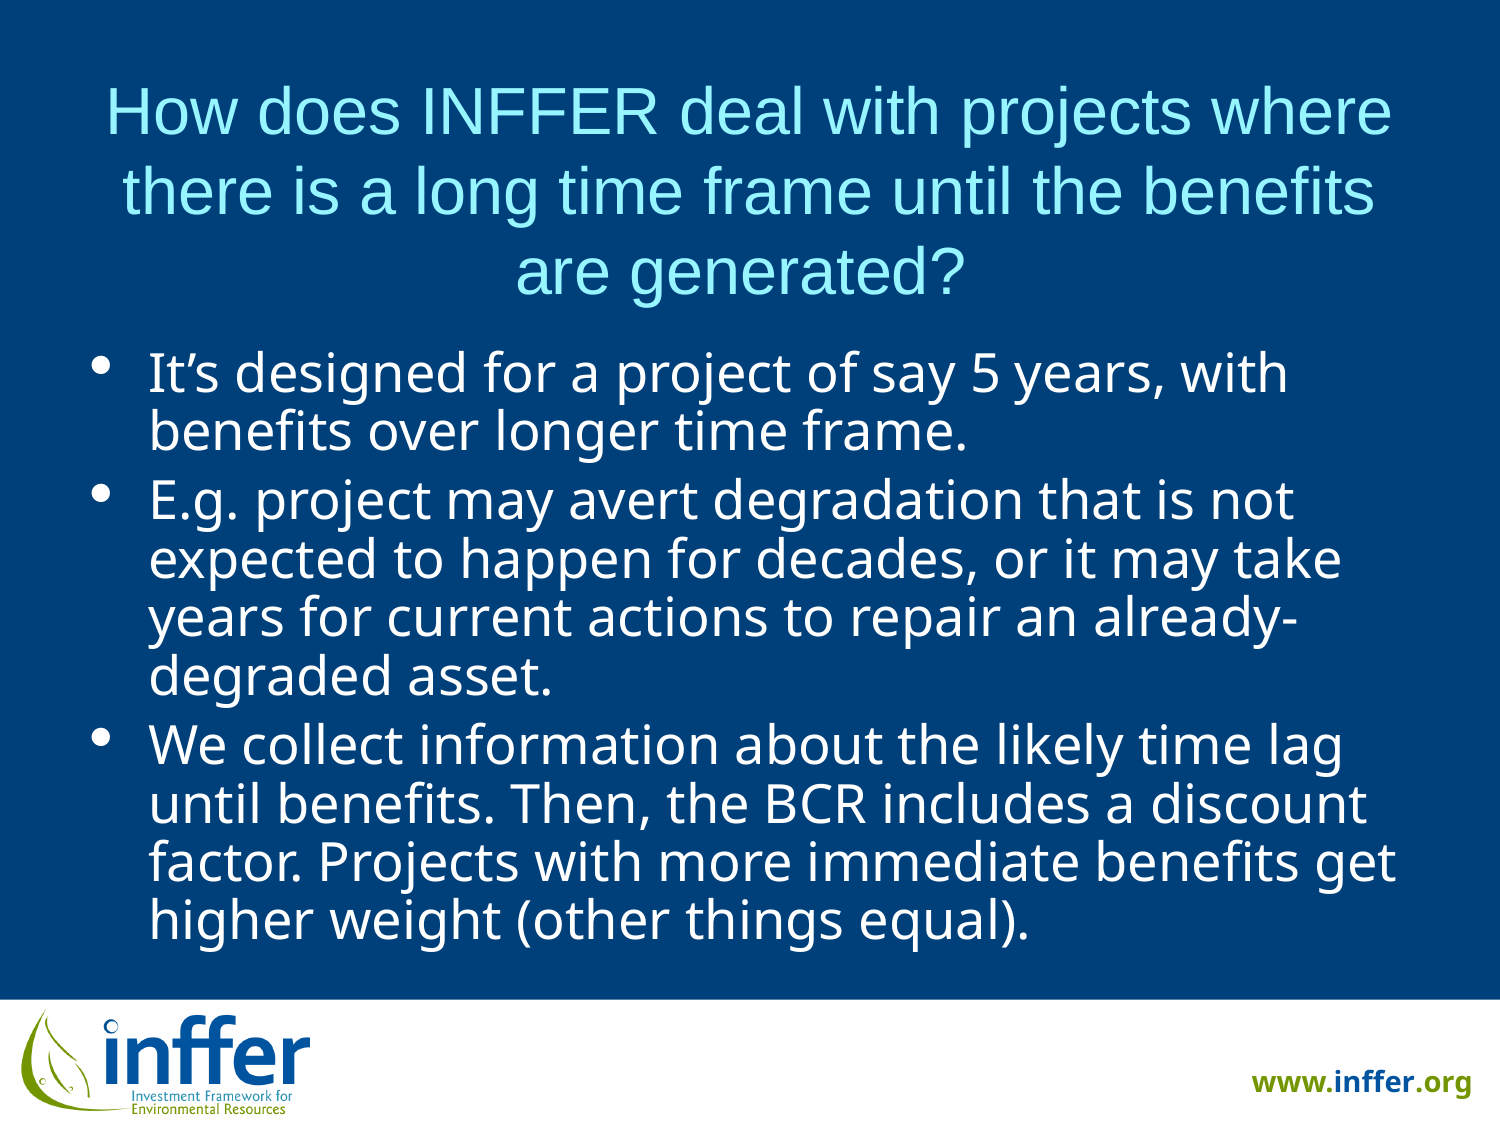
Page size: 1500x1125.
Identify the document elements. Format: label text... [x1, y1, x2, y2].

picture [17, 1006, 313, 1118]
list It’s designed for a project of say 5 years, with benefits over longer time frame. E.g. project may avert degradation that is not expected to happen for decades, or it may take years for current actions to repair an already-degraded asset. We collect information about the likely time lag until benefits. Then, the BCR includes a discount factor. Projects with more immediate benefits get higher weight (other things equal). [76, 337, 1428, 1000]
title How does INFFER deal with projects where there is a long time frame until the benefits are generated? [74, 37, 1426, 339]
